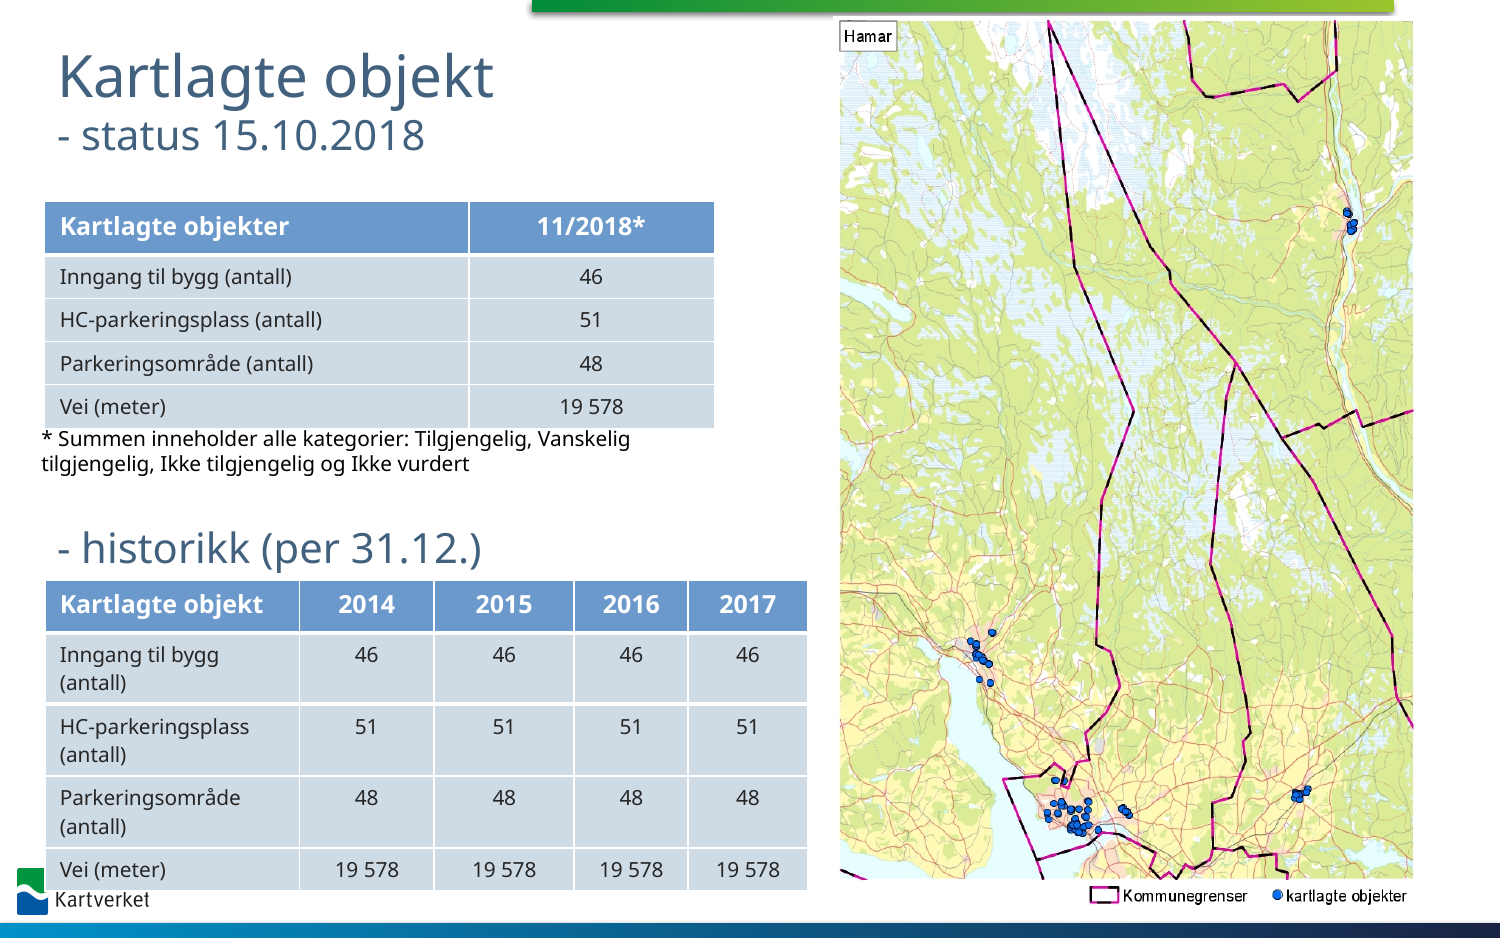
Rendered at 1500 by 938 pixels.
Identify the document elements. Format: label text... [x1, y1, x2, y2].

table_cell HC-parkeringsplass (antall) [46, 706, 299, 775]
table_cell 46 [470, 257, 714, 298]
table_header Kartlagte objekt [46, 581, 299, 631]
table_header 2017 [689, 581, 807, 631]
table_cell Inngang til bygg (antall) [45, 257, 468, 298]
table_cell 46 [689, 635, 807, 702]
table_cell 46 [575, 635, 687, 702]
table_cell HC-parkeringsplass (antall) [45, 299, 468, 341]
text_box * Summen inneholder alle kategorier: Tilgjengelig, Vanskelig tilgjengelig, Ikke tilgjengelig og Ikke vurdert [26, 417, 711, 483]
table_cell 51 [689, 706, 807, 775]
table_header 2015 [435, 581, 573, 631]
table_cell 48 [575, 777, 687, 847]
table_cell 51 [470, 299, 714, 341]
table_header 2014 [300, 581, 433, 631]
table_cell 19 578 [470, 385, 714, 428]
text_box - historikk (per 31.12.) [42, 496, 828, 580]
table_cell 51 [300, 706, 433, 775]
table_cell 48 [435, 777, 573, 847]
table_cell Parkeringsområde (antall) [45, 342, 468, 384]
table_cell 51 [435, 706, 573, 775]
table_cell 19 578 [435, 849, 573, 890]
table_cell 48 [300, 777, 433, 847]
table_header Kartlagte objekter [45, 202, 468, 253]
table_cell 51 [575, 706, 687, 775]
text_box Kartlagte objekt - status 15.10.2018 [42, 24, 828, 167]
table_cell Inngang til bygg (antall) [46, 635, 299, 702]
table_cell 46 [435, 635, 573, 702]
picture [833, 16, 1419, 913]
table_cell Parkeringsområde (antall) [46, 777, 299, 847]
table_cell 19 578 [575, 849, 687, 890]
table_cell 19 578 [300, 849, 433, 890]
table_cell 48 [470, 342, 714, 384]
table_cell Vei (meter) [45, 385, 468, 417]
table_cell Vei (meter) [46, 849, 299, 890]
table_cell 19 578 [689, 849, 807, 890]
table_cell 48 [689, 777, 807, 847]
table_header 2016 [575, 581, 687, 631]
table_header 11/2018* [470, 202, 714, 253]
table_cell 46 [300, 635, 433, 702]
